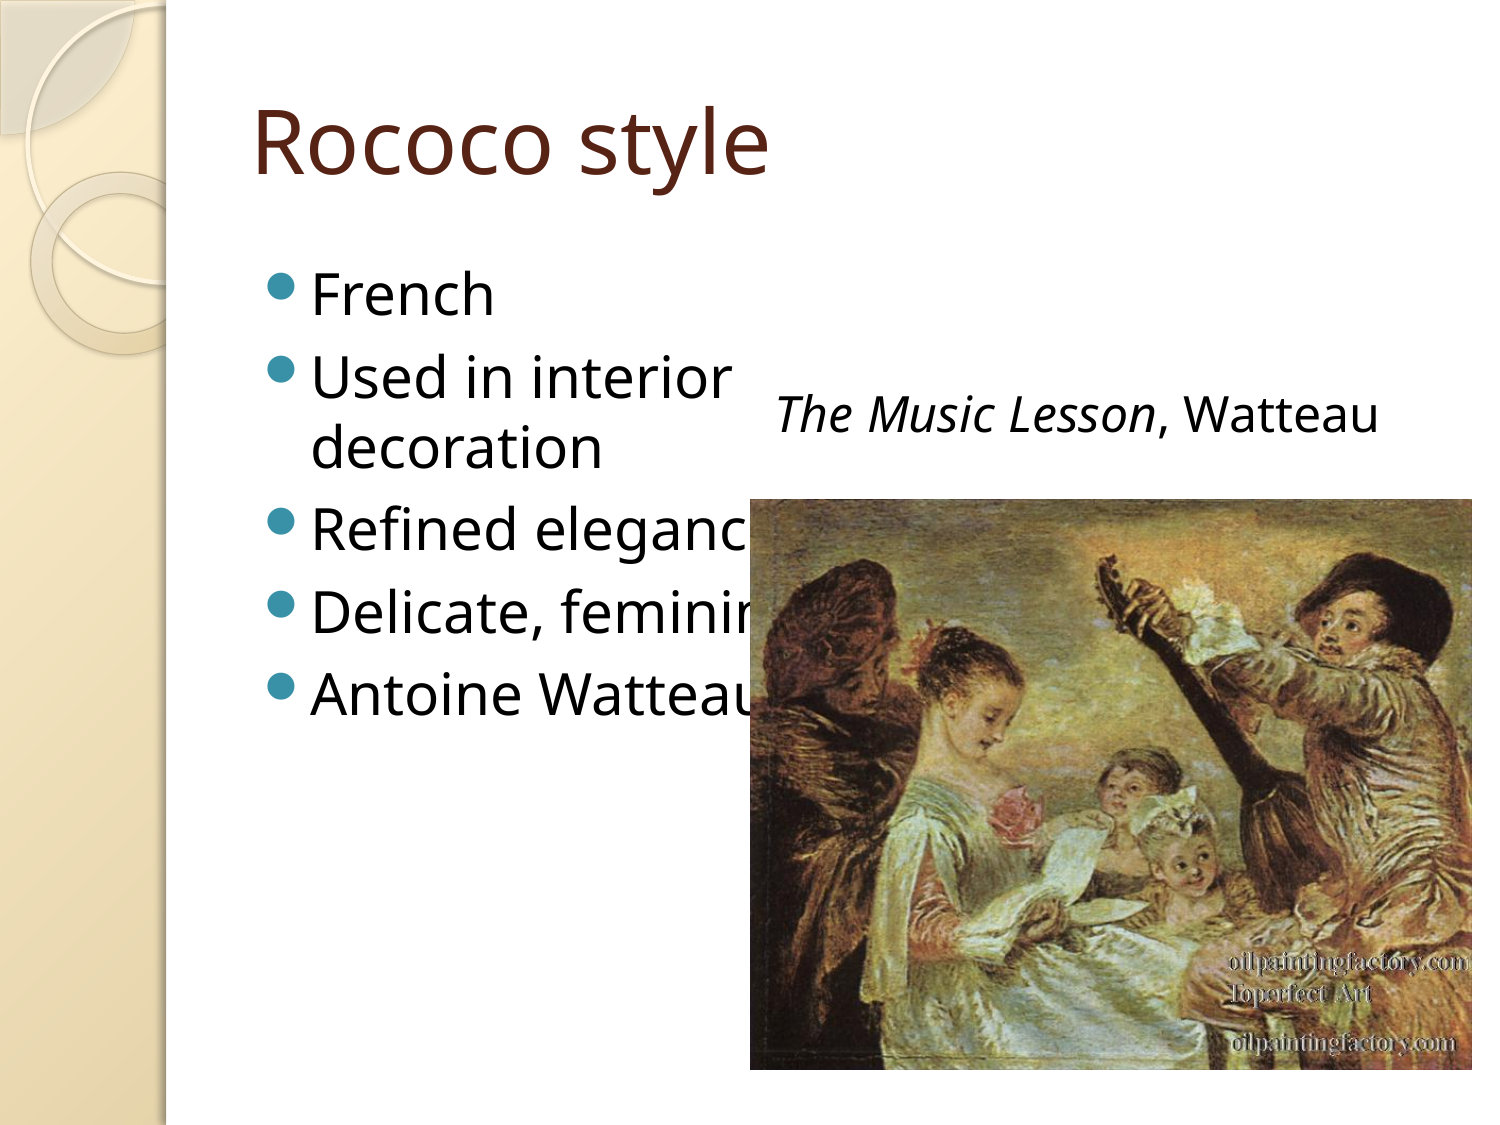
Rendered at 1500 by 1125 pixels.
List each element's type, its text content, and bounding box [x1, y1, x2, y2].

text_box The Music Lesson, Watteau [760, 374, 1396, 450]
list French Used in interior decoration Refined elegance Delicate, feminine Antoine Watteau [235, 249, 836, 1015]
title Rococo style [235, 45, 1466, 233]
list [749, 499, 1472, 1070]
